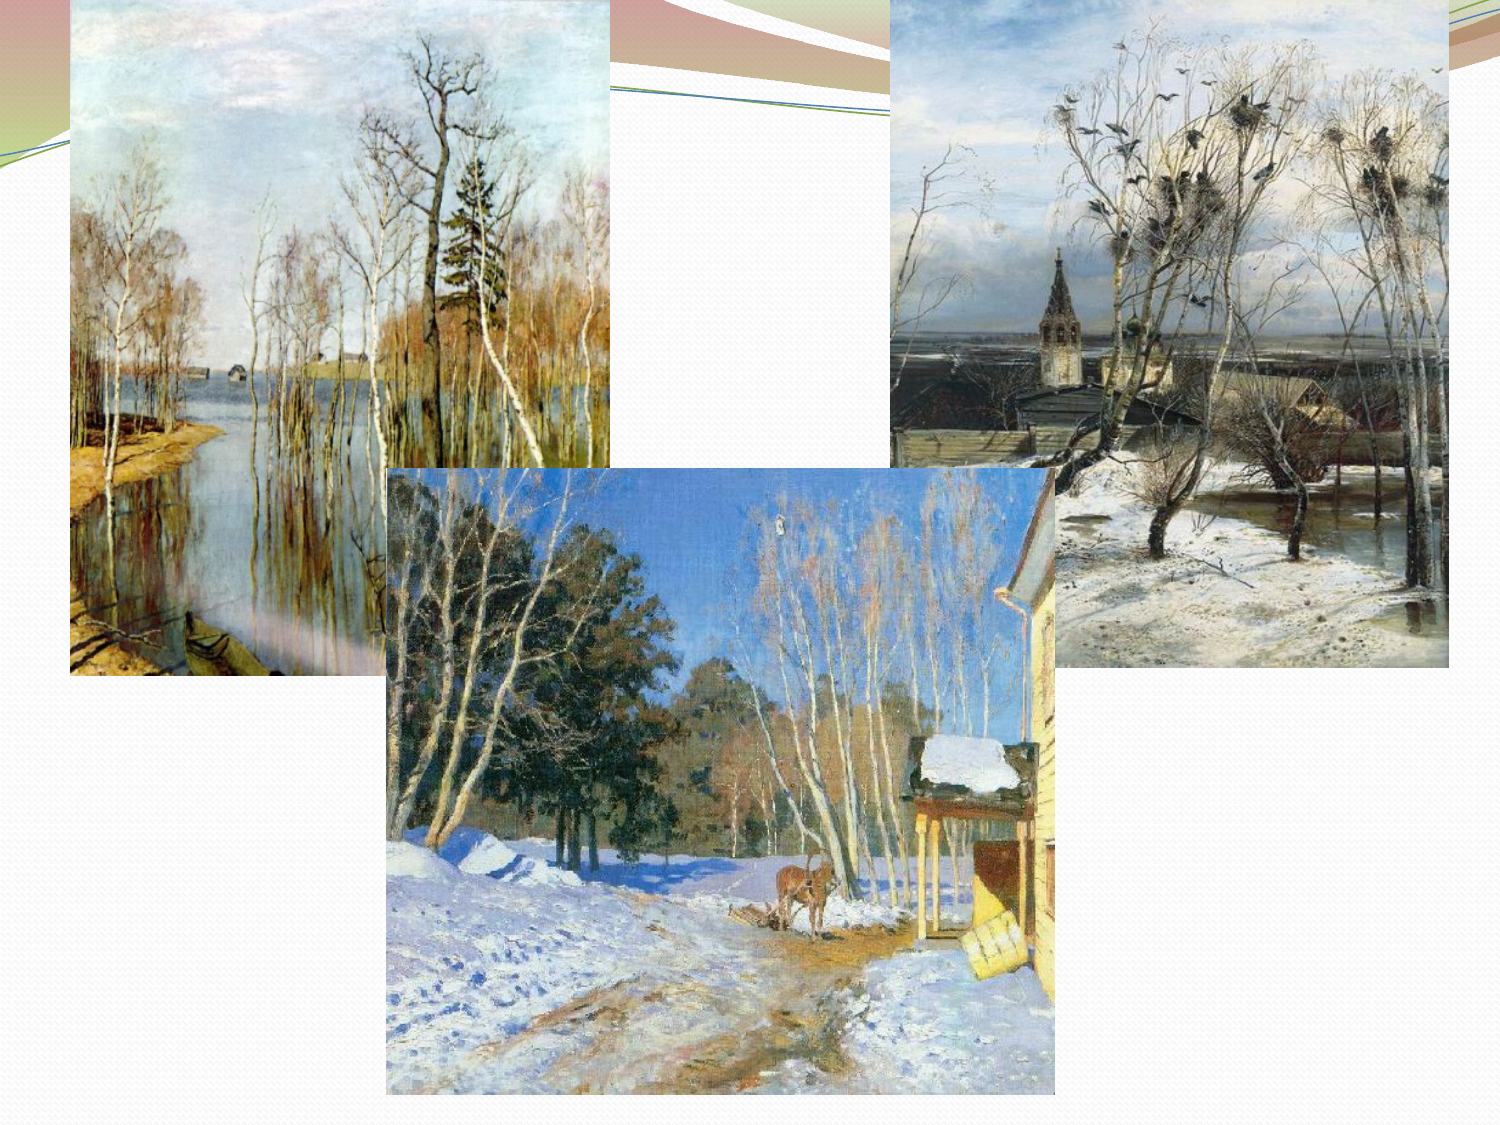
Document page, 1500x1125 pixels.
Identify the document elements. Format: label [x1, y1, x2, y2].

list [70, 0, 610, 676]
picture [386, 0, 1449, 1096]
